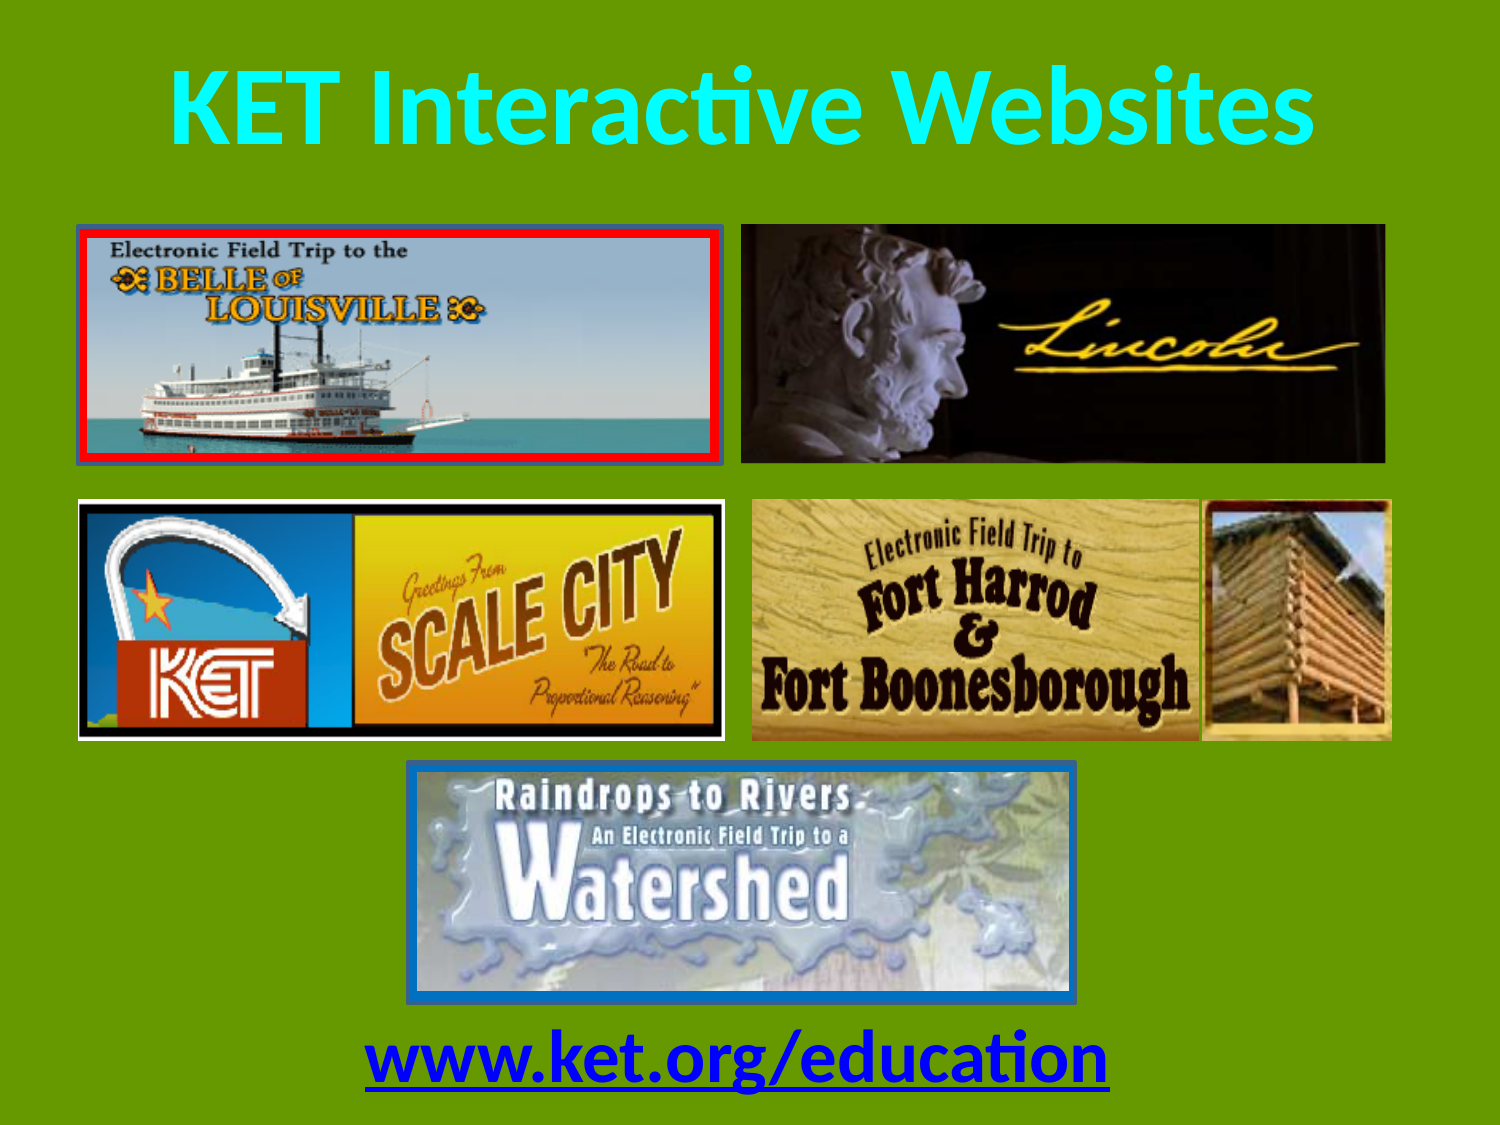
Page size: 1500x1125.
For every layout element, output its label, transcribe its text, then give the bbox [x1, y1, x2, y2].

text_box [407, 762, 1076, 1004]
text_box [751, 499, 1392, 742]
text_box www.ket.org/education [349, 999, 1250, 1105]
picture [740, 224, 1388, 466]
text_box KET Interactive Websites [125, 24, 1363, 175]
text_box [77, 226, 722, 465]
picture [78, 499, 726, 742]
